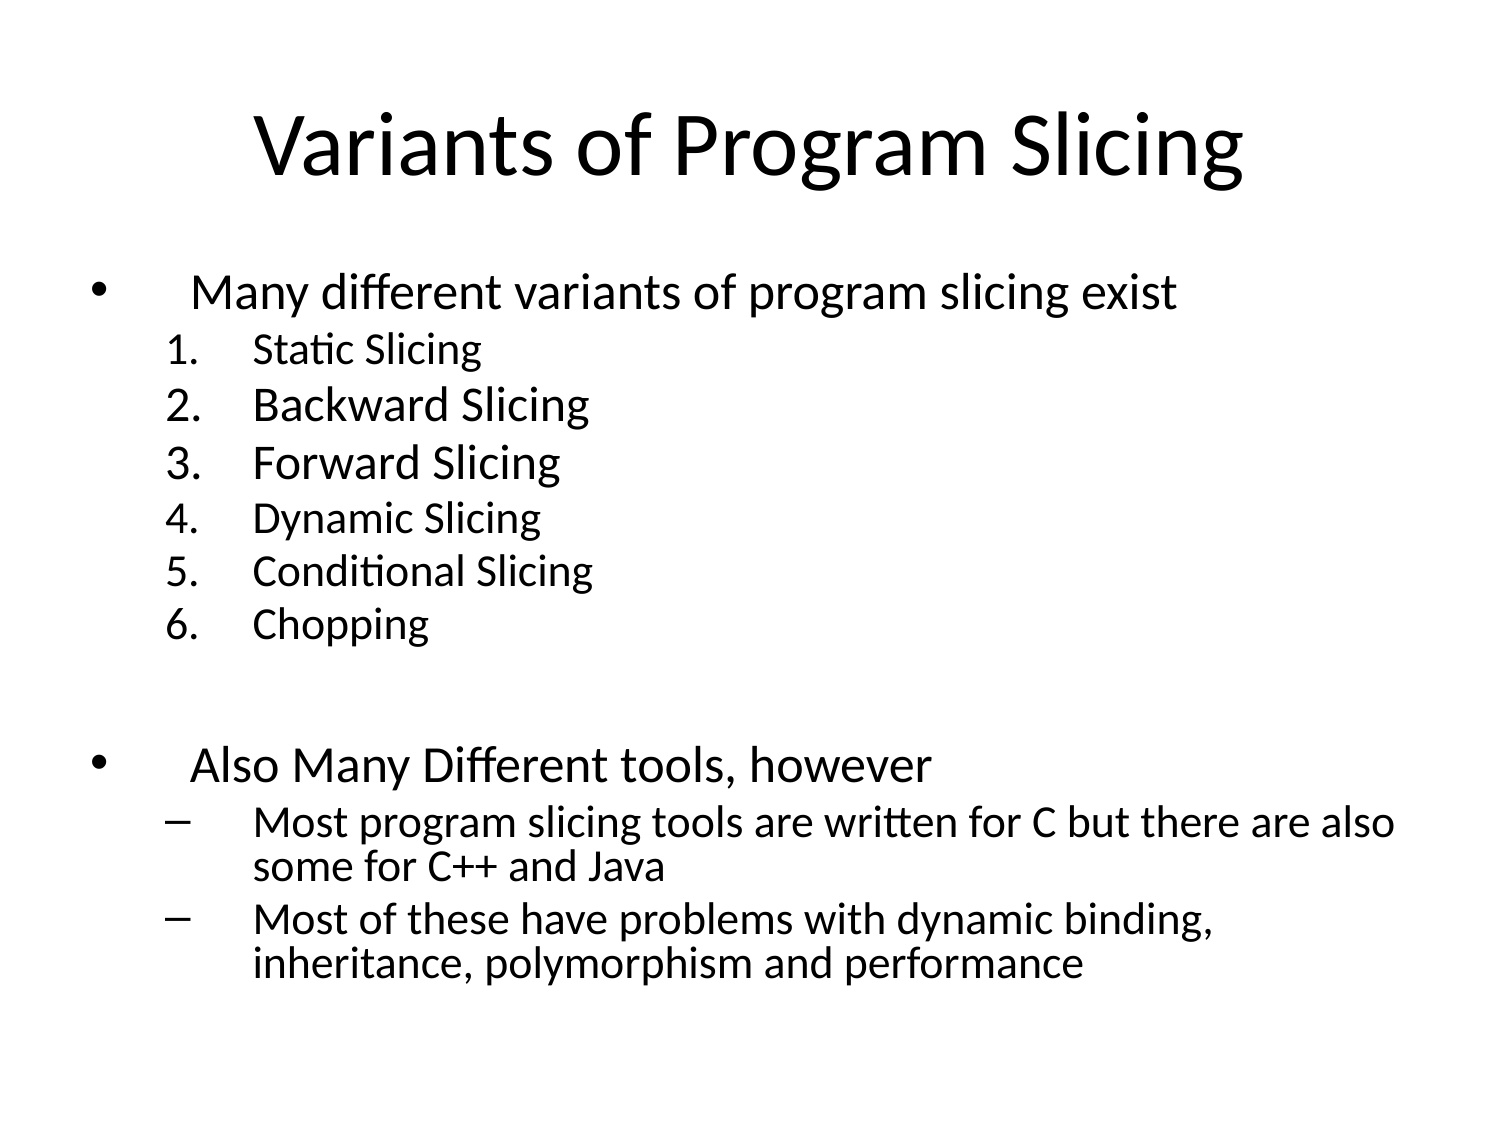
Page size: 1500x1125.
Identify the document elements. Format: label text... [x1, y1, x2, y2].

title Variants of Program Slicing [75, 45, 1425, 233]
list Many different variants of program slicing exist Static Slicing Backward Slicing Forward Slicing Dynamic Slicing Conditional Slicing Chopping Also Many Different tools, however Most program slicing tools are written for C but there are also some for C++ and Java Most of these have problems with dynamic binding, inheritance, polymorphism and performance [75, 262, 1425, 1063]
